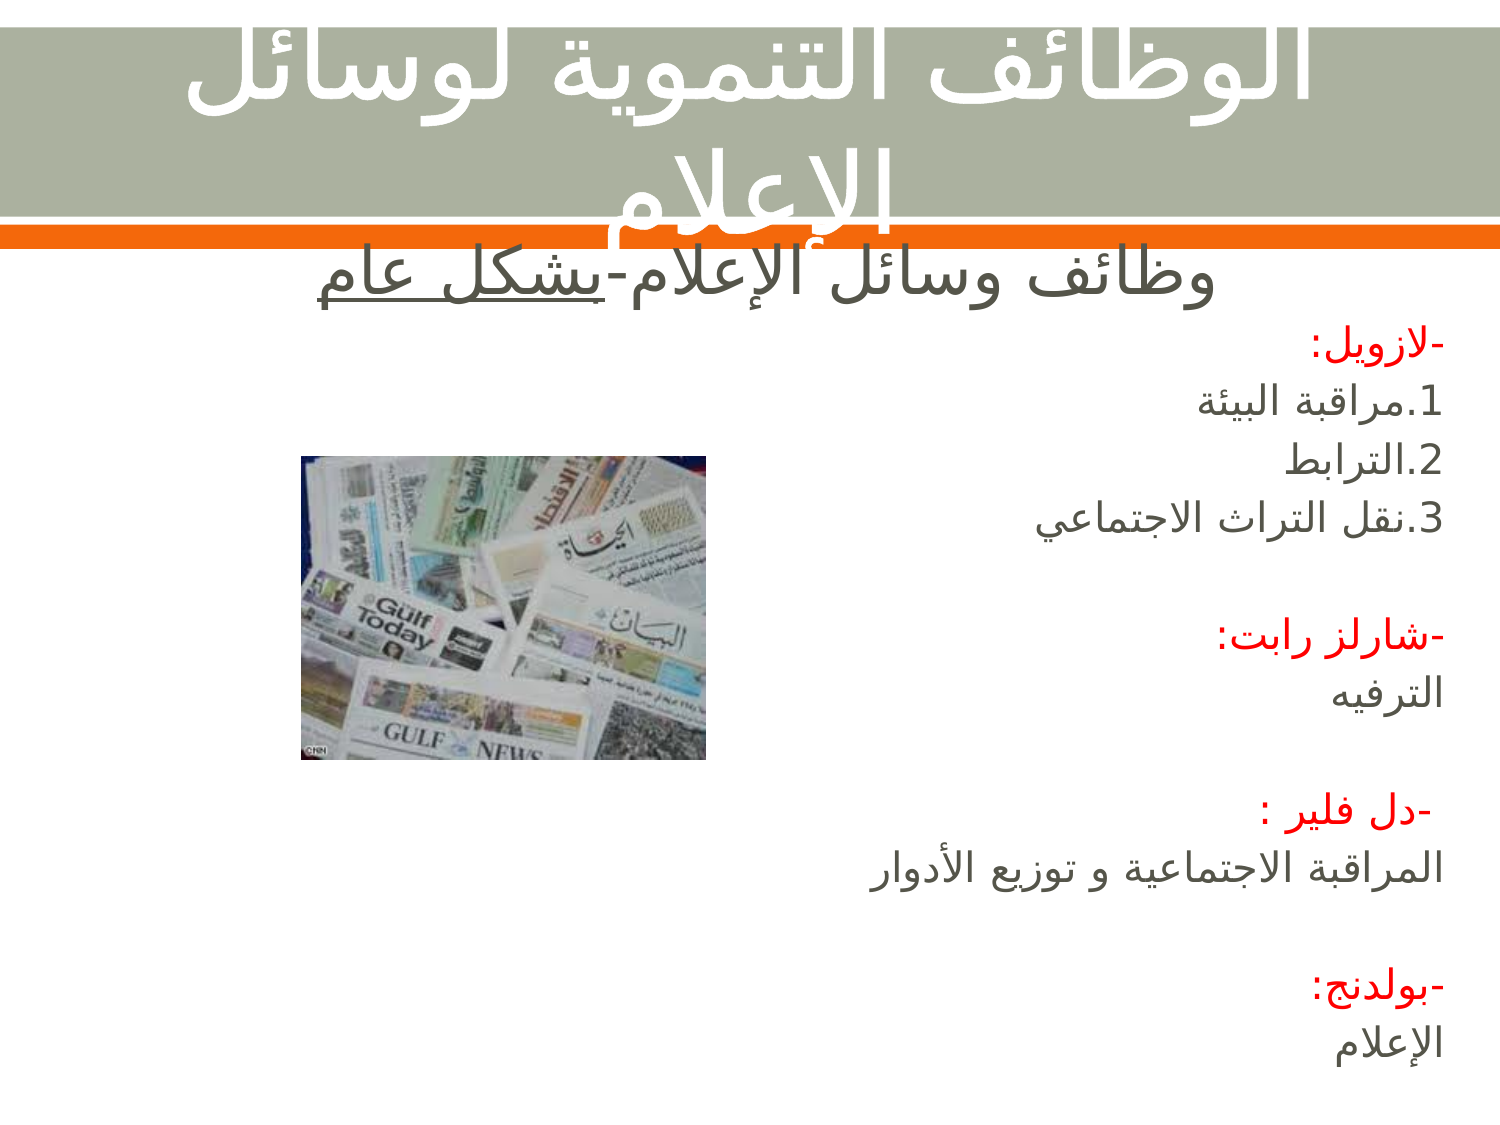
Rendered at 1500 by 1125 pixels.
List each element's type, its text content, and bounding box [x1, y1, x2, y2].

list وظائف وسائل الإعلام-بشكل عام -لازويل: 1.مراقبة البيئة 2.الترابط 3.نقل التراث الاجتماعي -شارلز رابت: الترفيه -دل فلير : المراقبة الاجتماعية و توزيع الأدوار -بولدنج: الإعلام [76, 219, 1461, 1064]
picture [300, 455, 707, 760]
title الوظائف التنموية لوسائل الإعلام [75, 29, 1425, 213]
